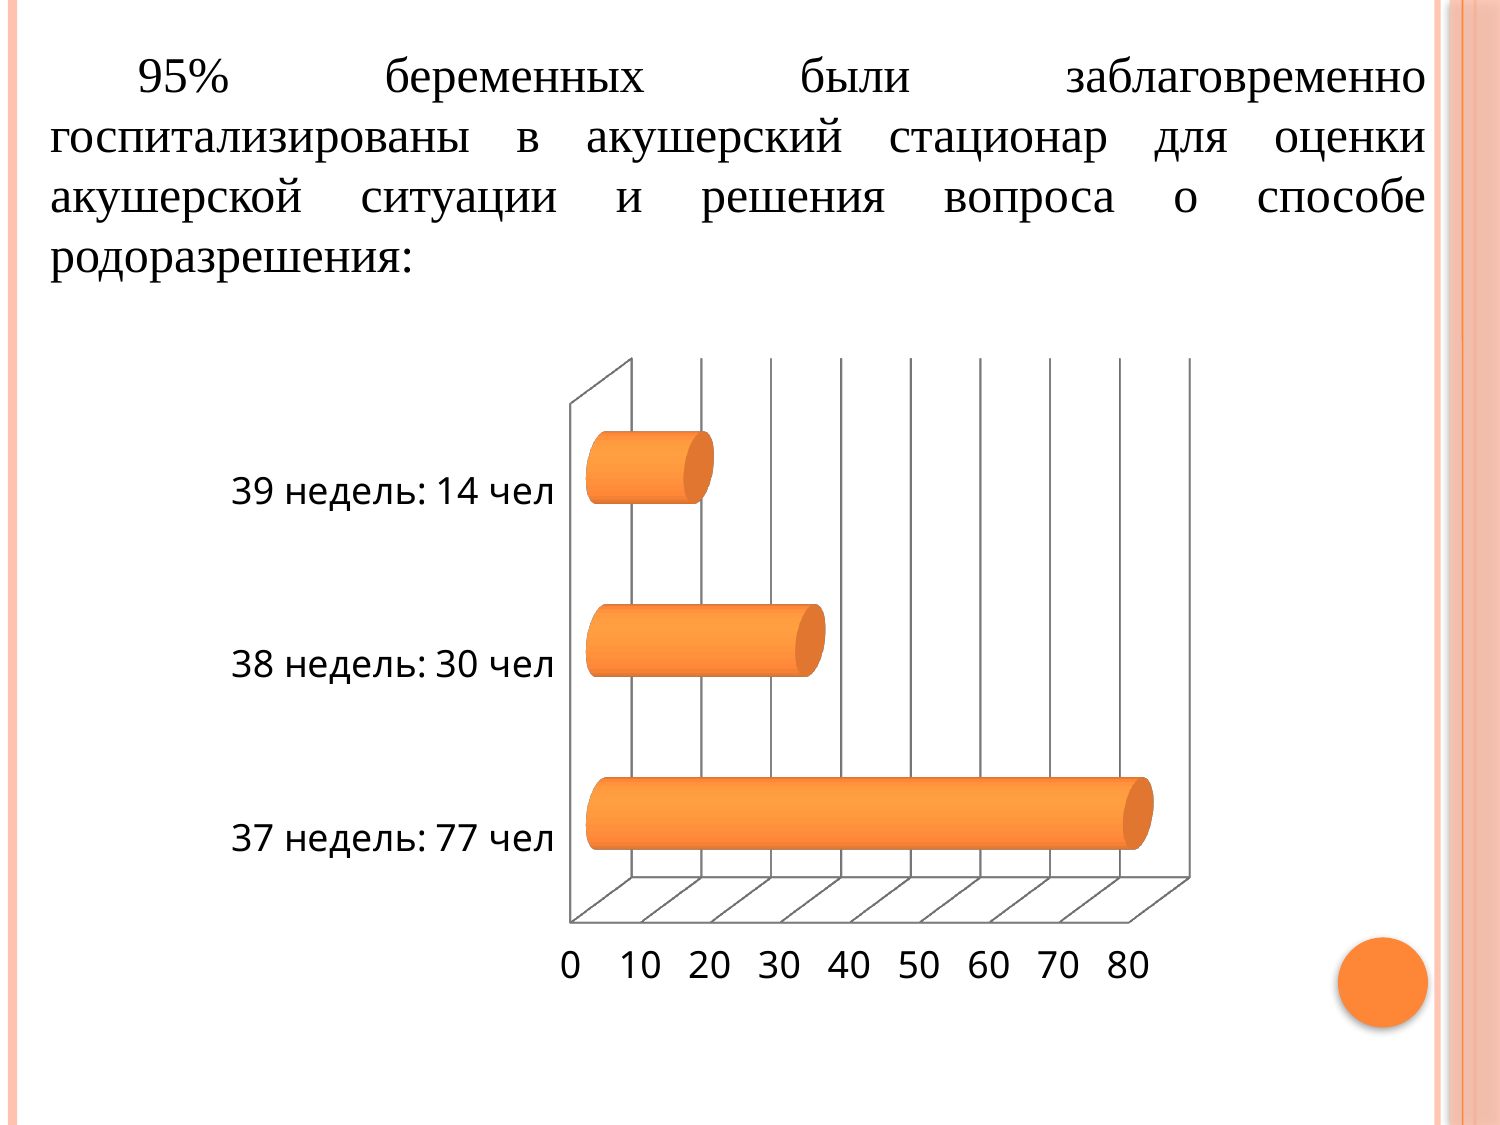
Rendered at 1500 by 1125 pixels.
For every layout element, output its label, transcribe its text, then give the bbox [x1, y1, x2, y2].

chart [210, 339, 1212, 1008]
list 95% беременных были заблаговременно госпитализированы в акушерский стационар для оценки акушерской ситуации и решения вопроса о способе родоразрешения: [35, 35, 1442, 1090]
